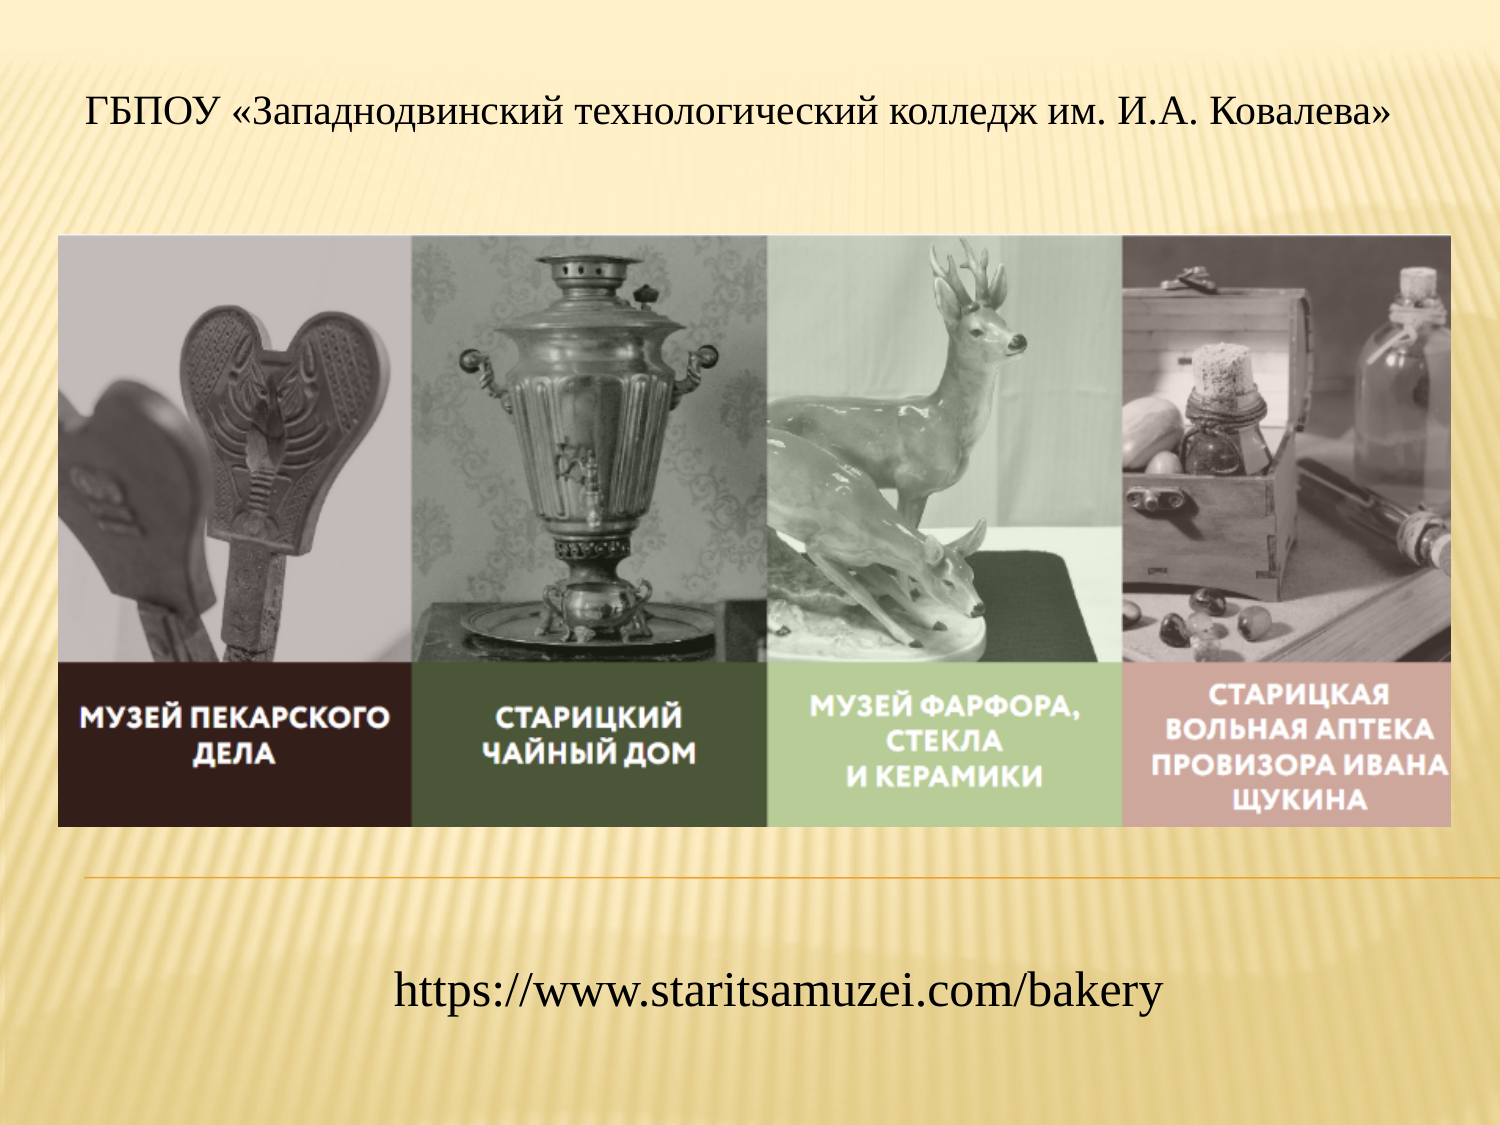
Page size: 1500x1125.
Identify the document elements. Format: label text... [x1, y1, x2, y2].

text_box https://www.staritsamuzei.com/bakery [351, 949, 1207, 1024]
picture [58, 234, 1451, 827]
subtitle ГБПОУ «Западнодвинский технологический колледж им. И.А. Ковалева» [70, 58, 1458, 141]
